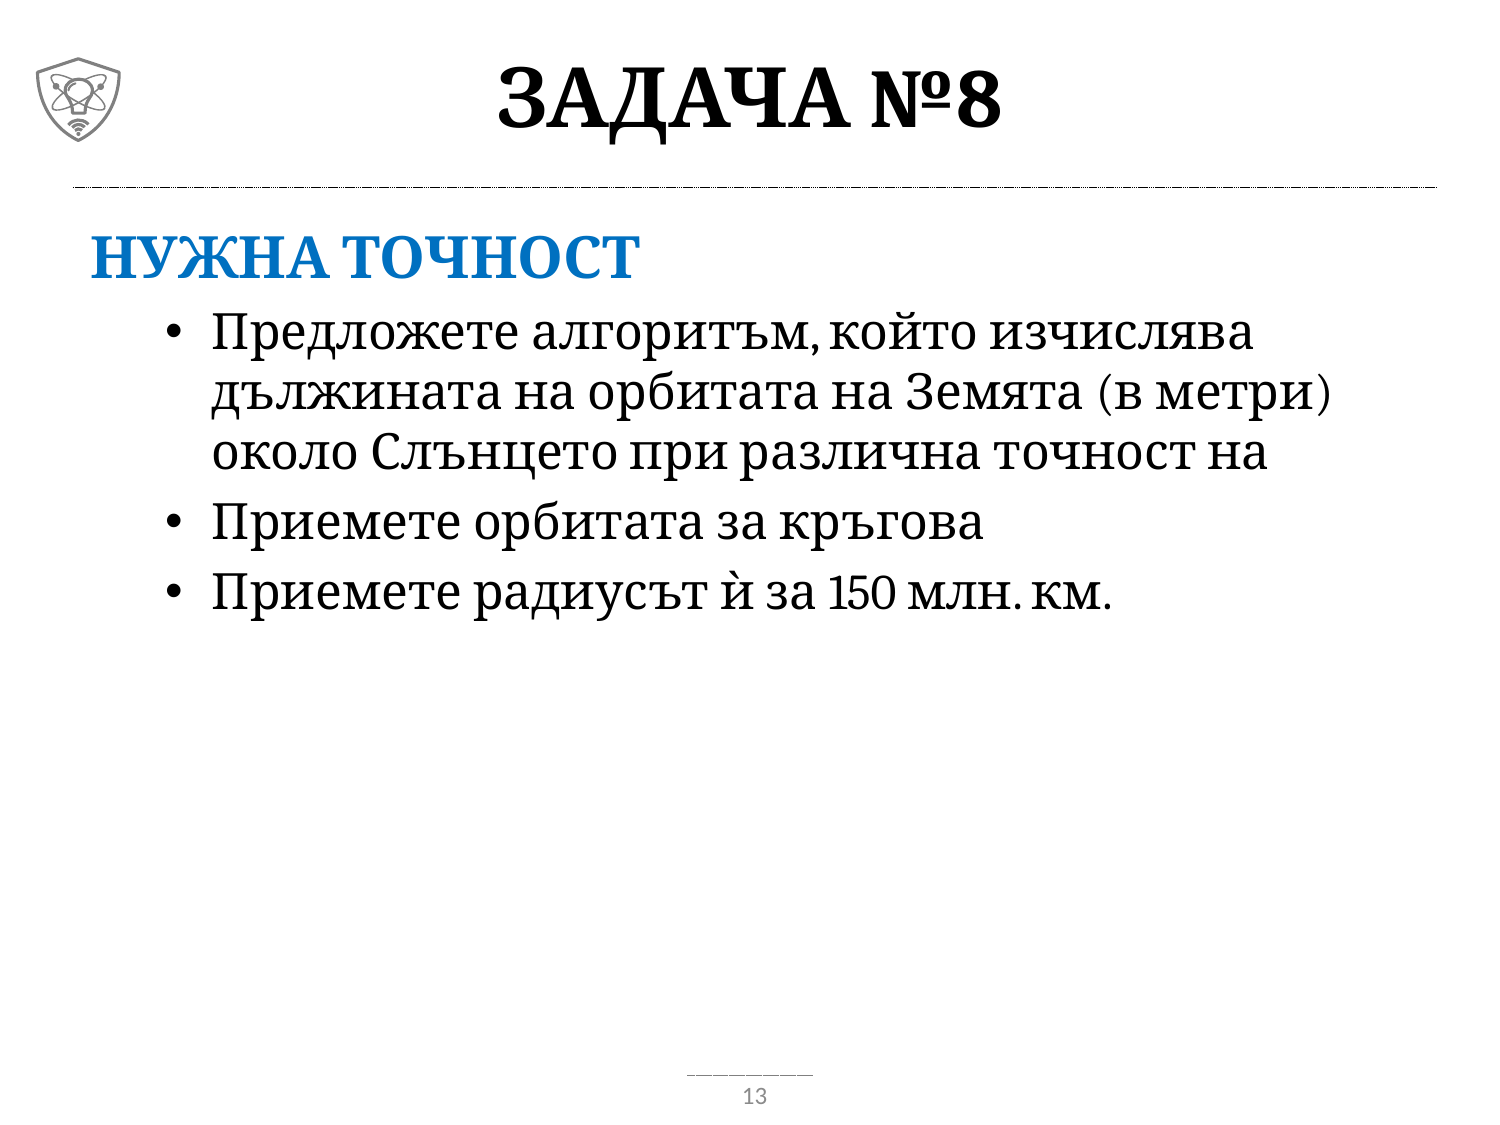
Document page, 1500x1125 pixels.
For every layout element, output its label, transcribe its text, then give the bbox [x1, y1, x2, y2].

title Задача №8 [0, 0, 1500, 188]
slide_number 13 [579, 1065, 930, 1125]
